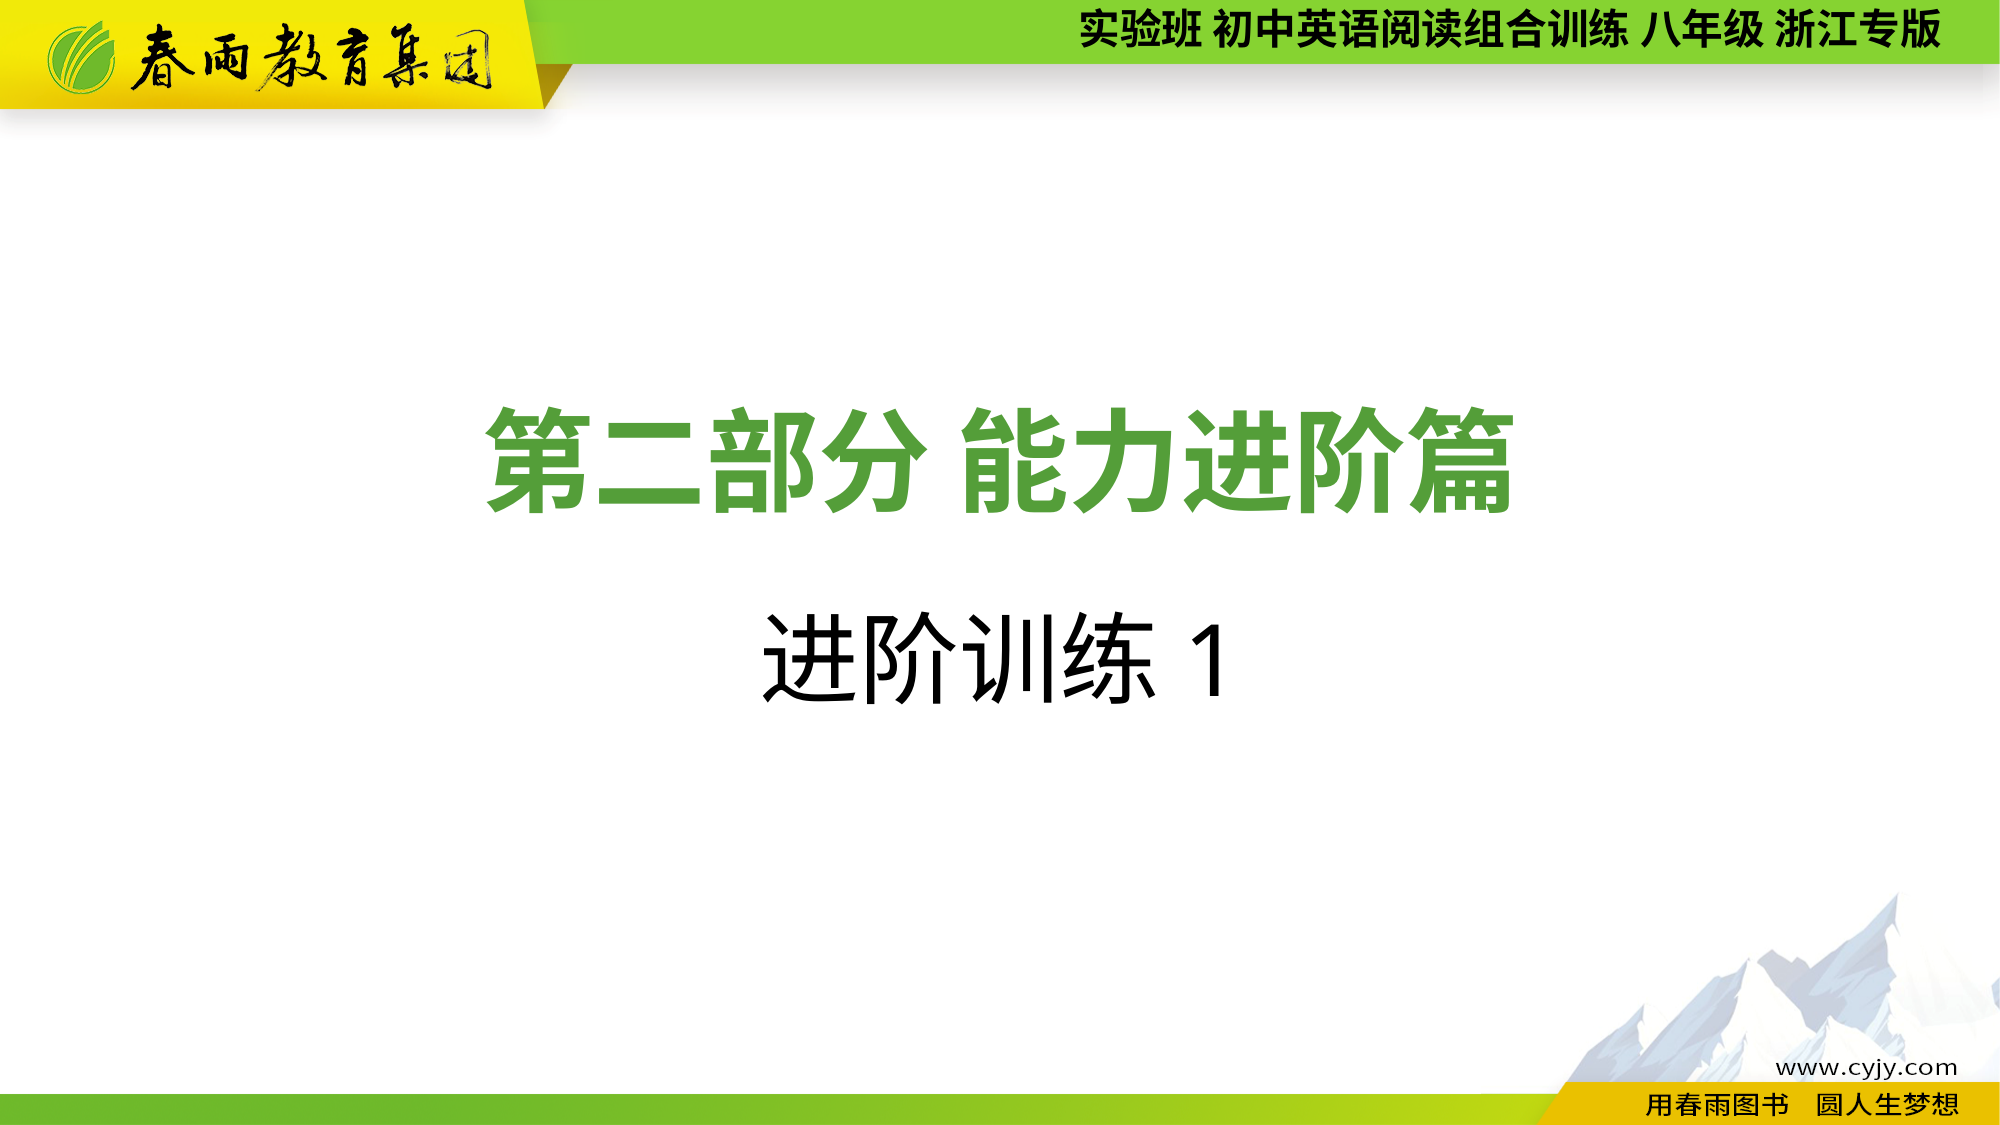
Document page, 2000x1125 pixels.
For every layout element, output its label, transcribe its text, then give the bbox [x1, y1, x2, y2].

text_box 第二部分 能力进阶篇 [54, 316, 1946, 528]
picture [0, 0, 2000, 1125]
text_box 进阶训练1 [54, 528, 1946, 724]
